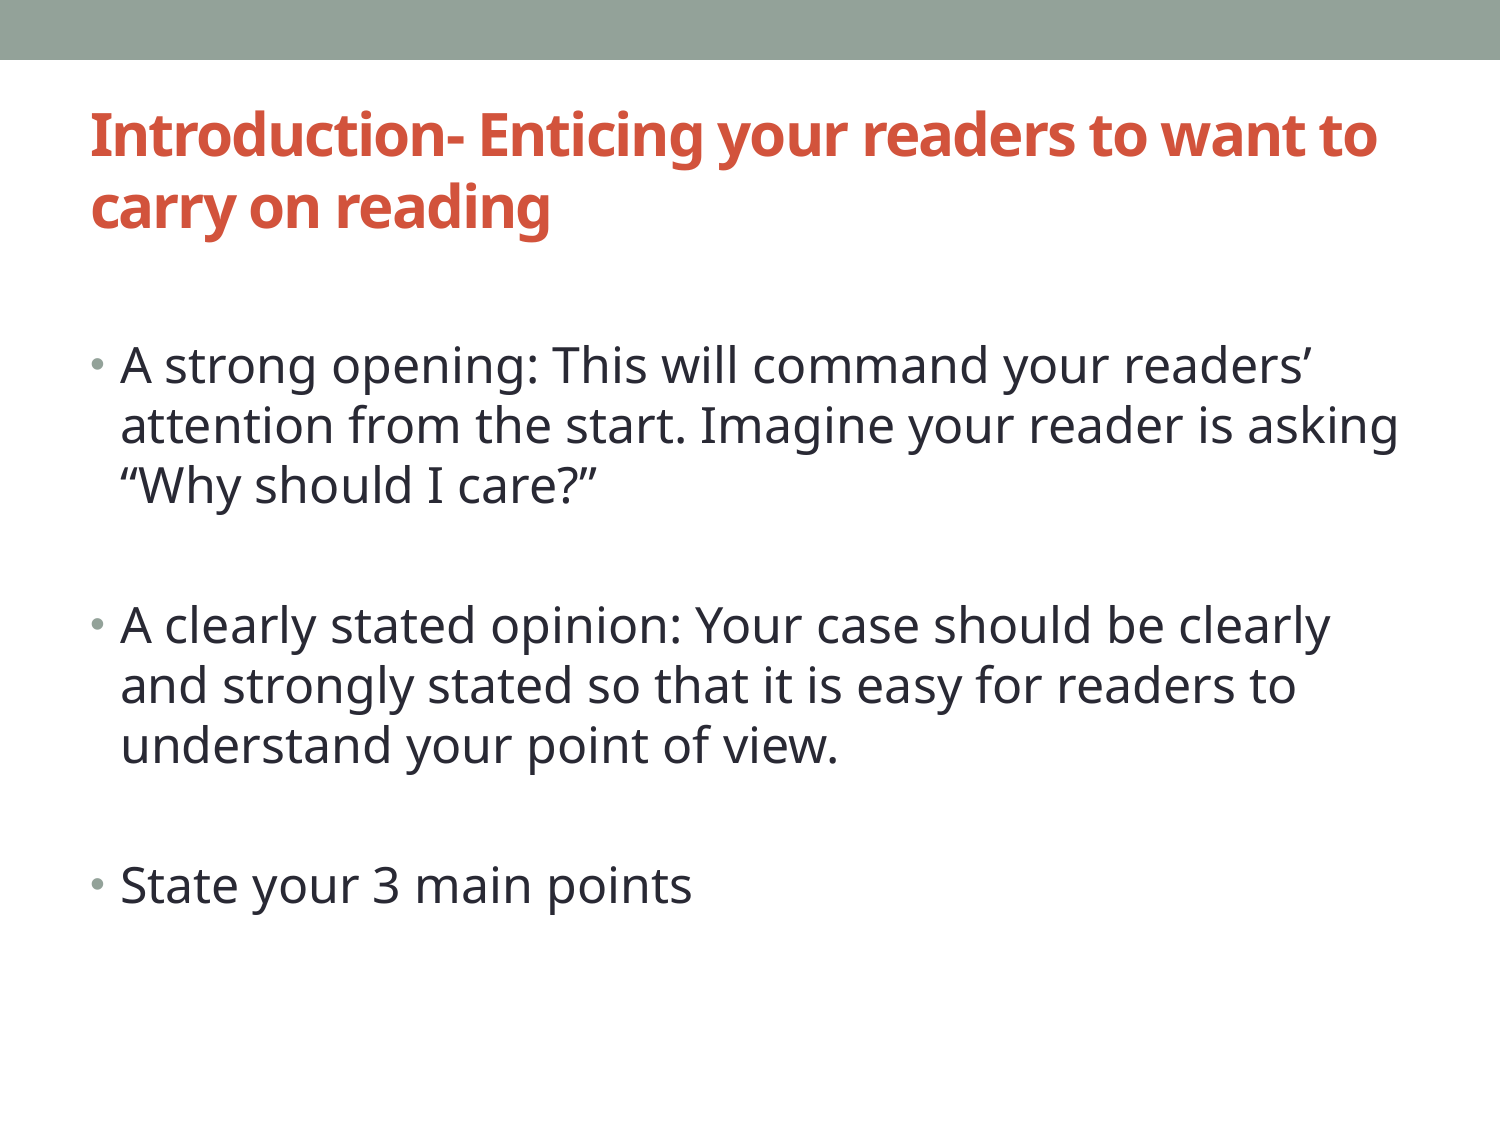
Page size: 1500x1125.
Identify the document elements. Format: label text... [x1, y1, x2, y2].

title Introduction- Enticing your readers to want to carry on reading [75, 87, 1425, 250]
list A strong opening: This will command your readers’ attention from the start. Imagine your reader is asking “Why should I care?” A clearly stated opinion: Your case should be clearly and strongly stated so that it is easy for readers to understand your point of view. State your 3 main points [75, 326, 1425, 1094]
